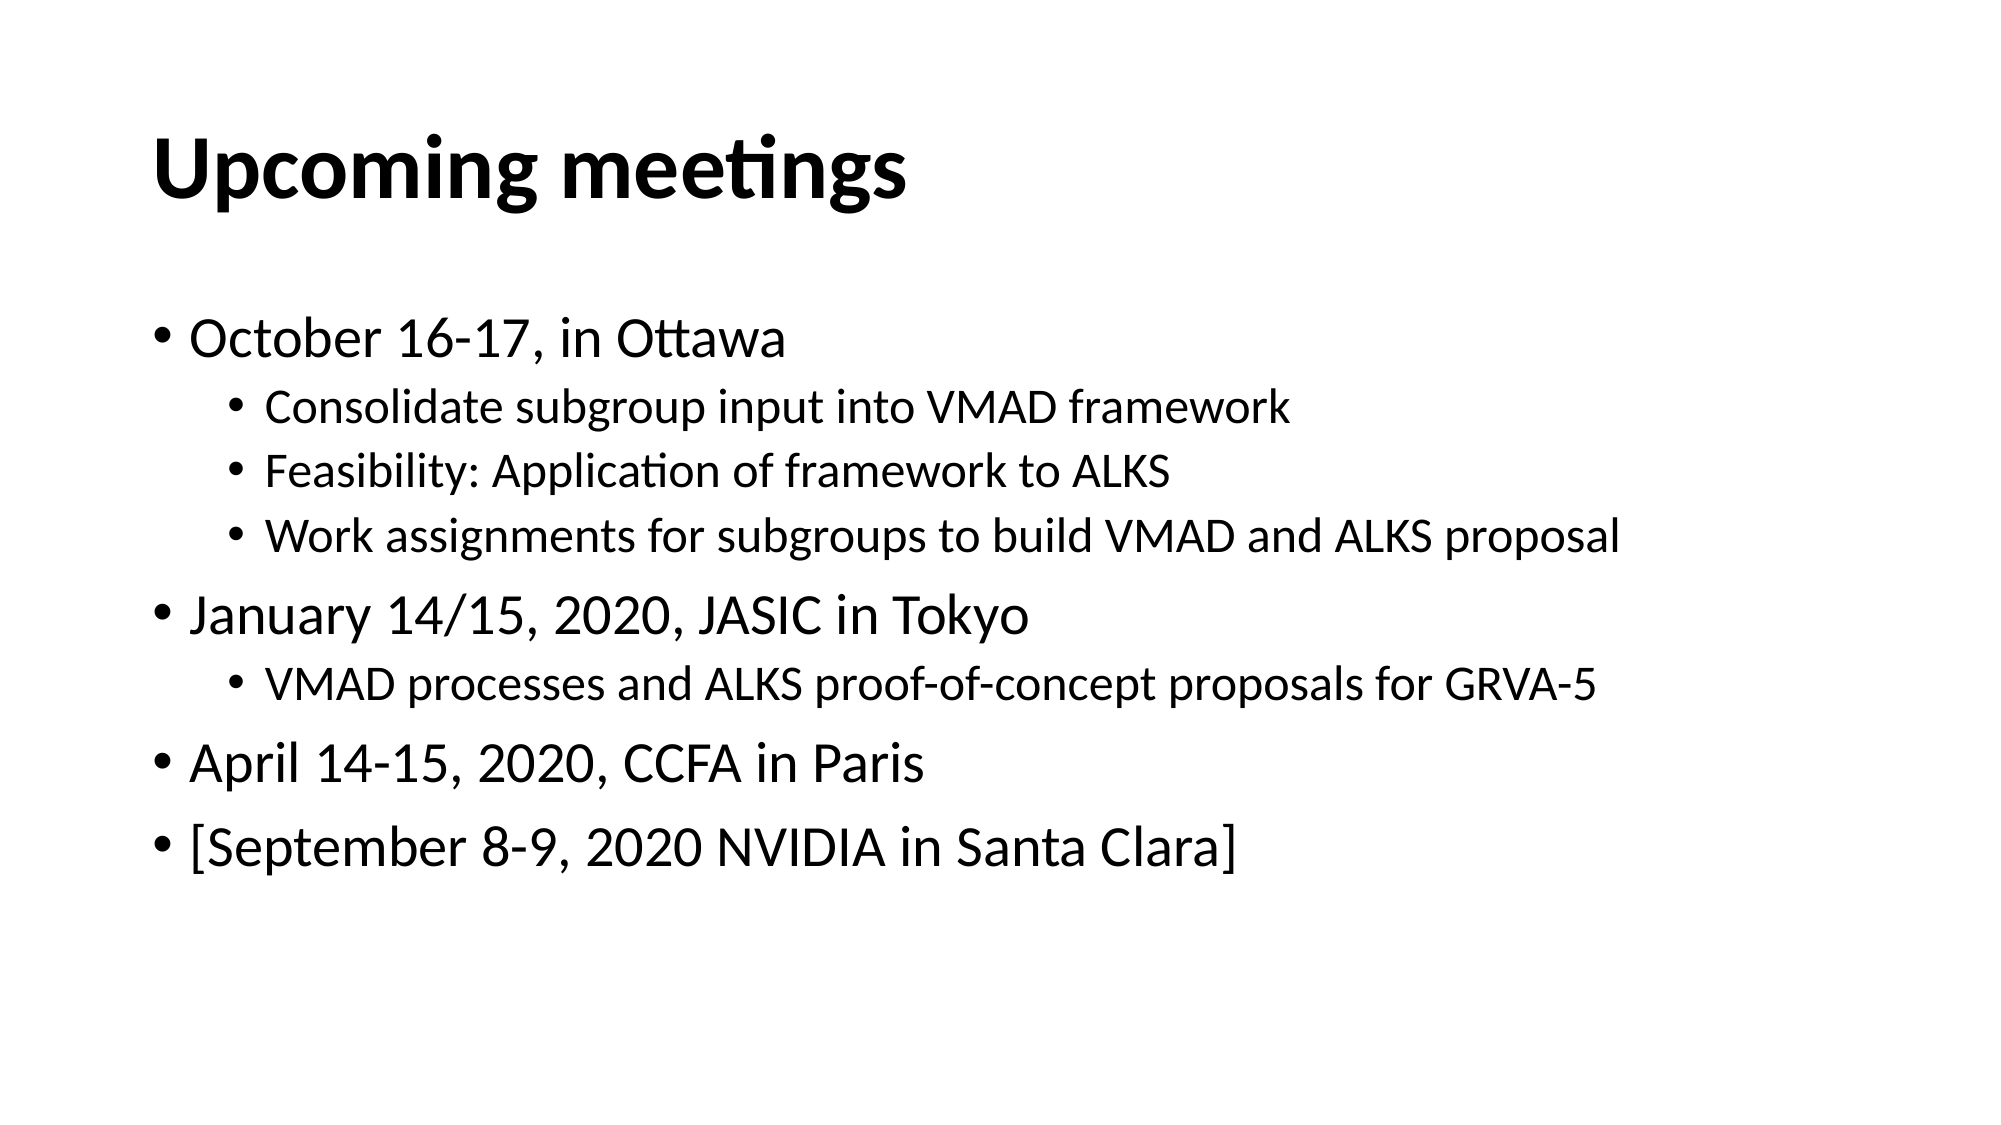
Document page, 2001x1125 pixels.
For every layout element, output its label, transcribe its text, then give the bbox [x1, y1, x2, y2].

list October 16-17, in Ottawa Consolidate subgroup input into VMAD framework Feasibility: Application of framework to ALKS Work assignments for subgroups to build VMAD and ALKS proposal January 14/15, 2020, JASIC in Tokyo VMAD processes and ALKS proof-of-concept proposals for GRVA-5 April 14-15, 2020, CCFA in Paris [September 8-9, 2020 NVIDIA in Santa Clara] [137, 299, 1863, 1014]
title Upcoming meetings [137, 59, 1863, 278]
